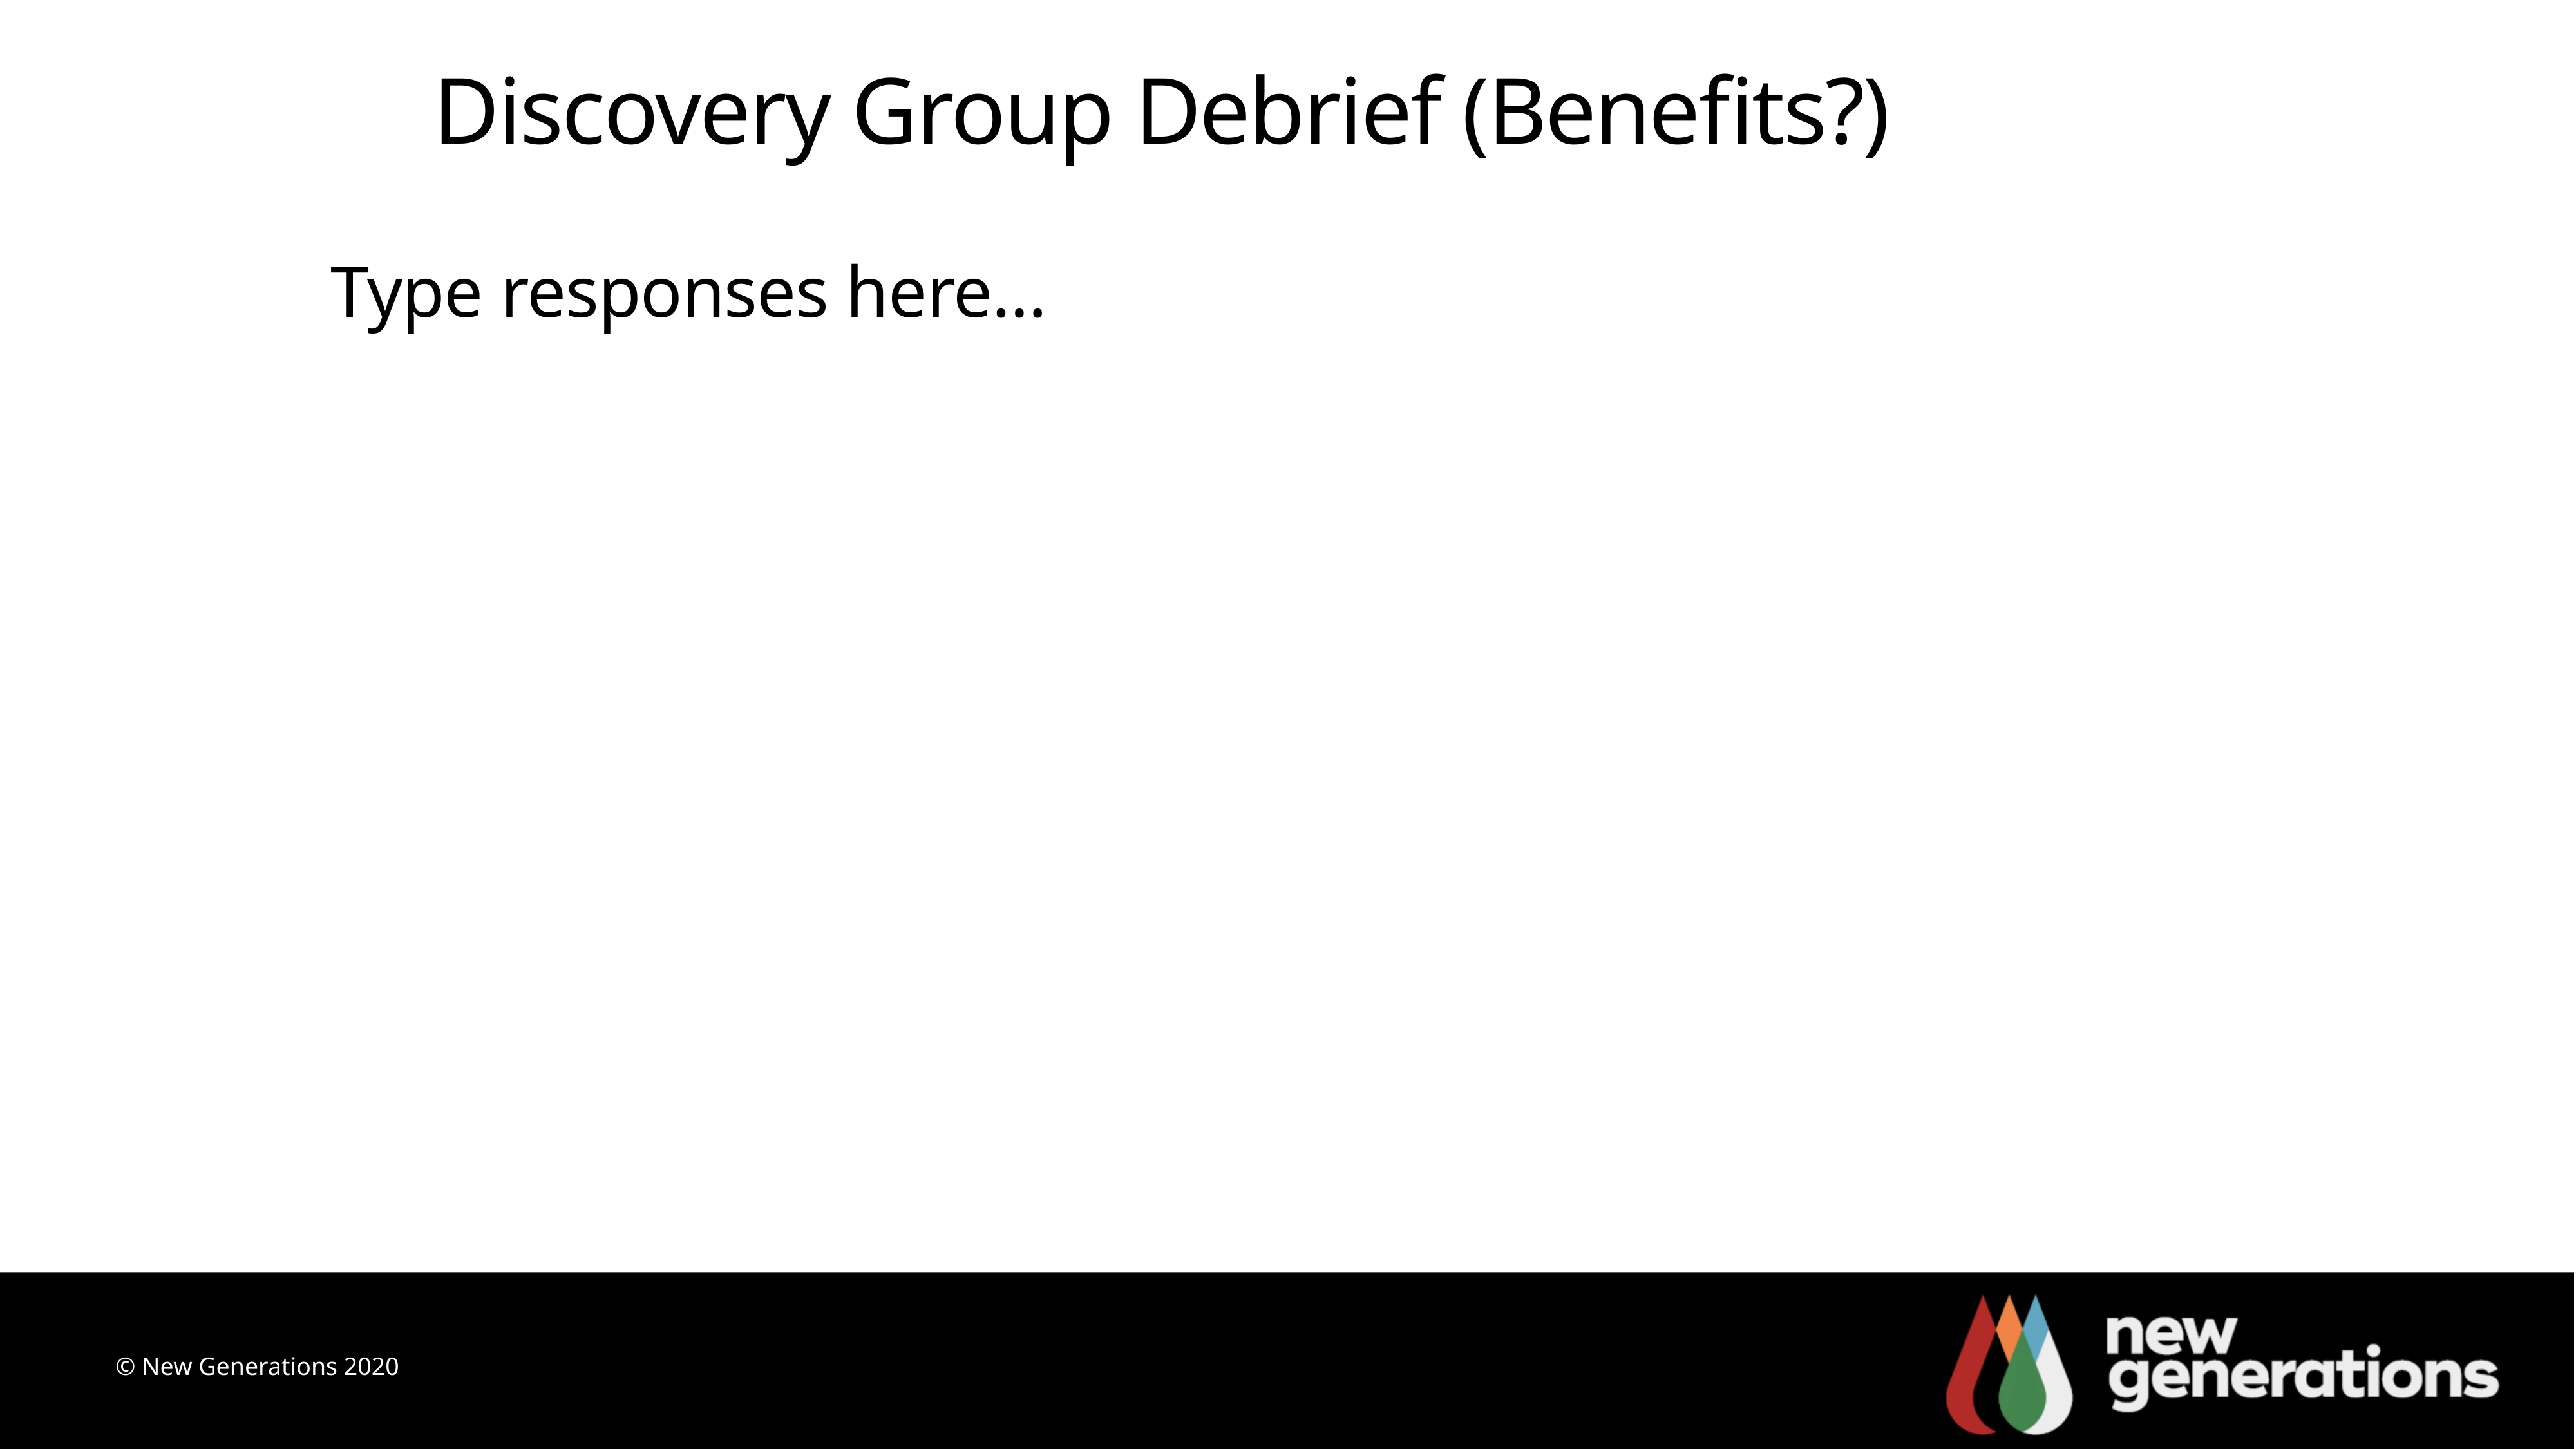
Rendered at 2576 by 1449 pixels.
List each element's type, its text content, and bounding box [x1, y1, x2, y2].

list Type responses here… [253, 249, 2323, 1240]
title Discovery Group Debrief (Benefits?) [425, 65, 2151, 218]
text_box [0, 1272, 2575, 1449]
